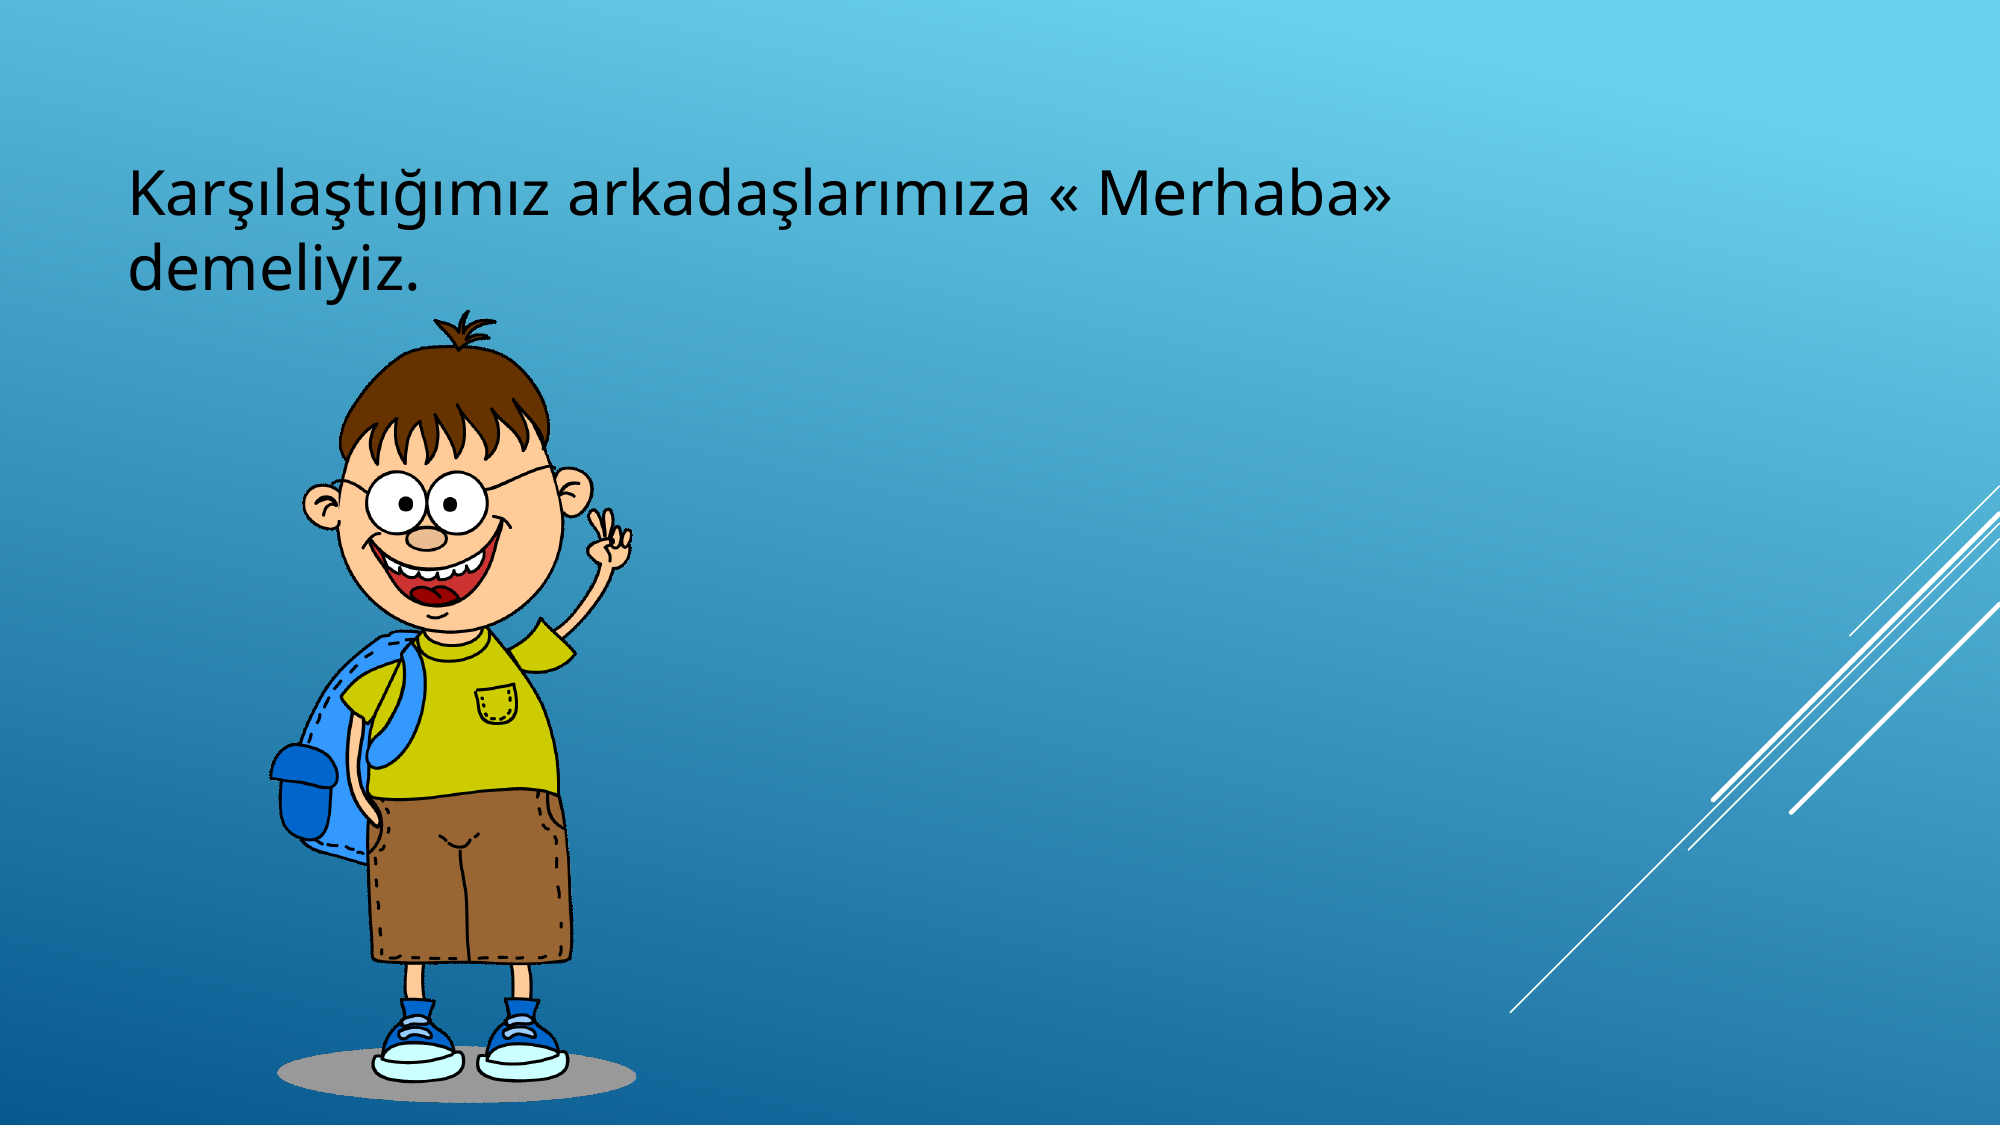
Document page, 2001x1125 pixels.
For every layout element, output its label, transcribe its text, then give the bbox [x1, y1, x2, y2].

picture [219, 241, 696, 1103]
list Karşılaştığımız arkadaşlarımıza « Merhaba» demeliyiz. [112, 112, 1513, 344]
